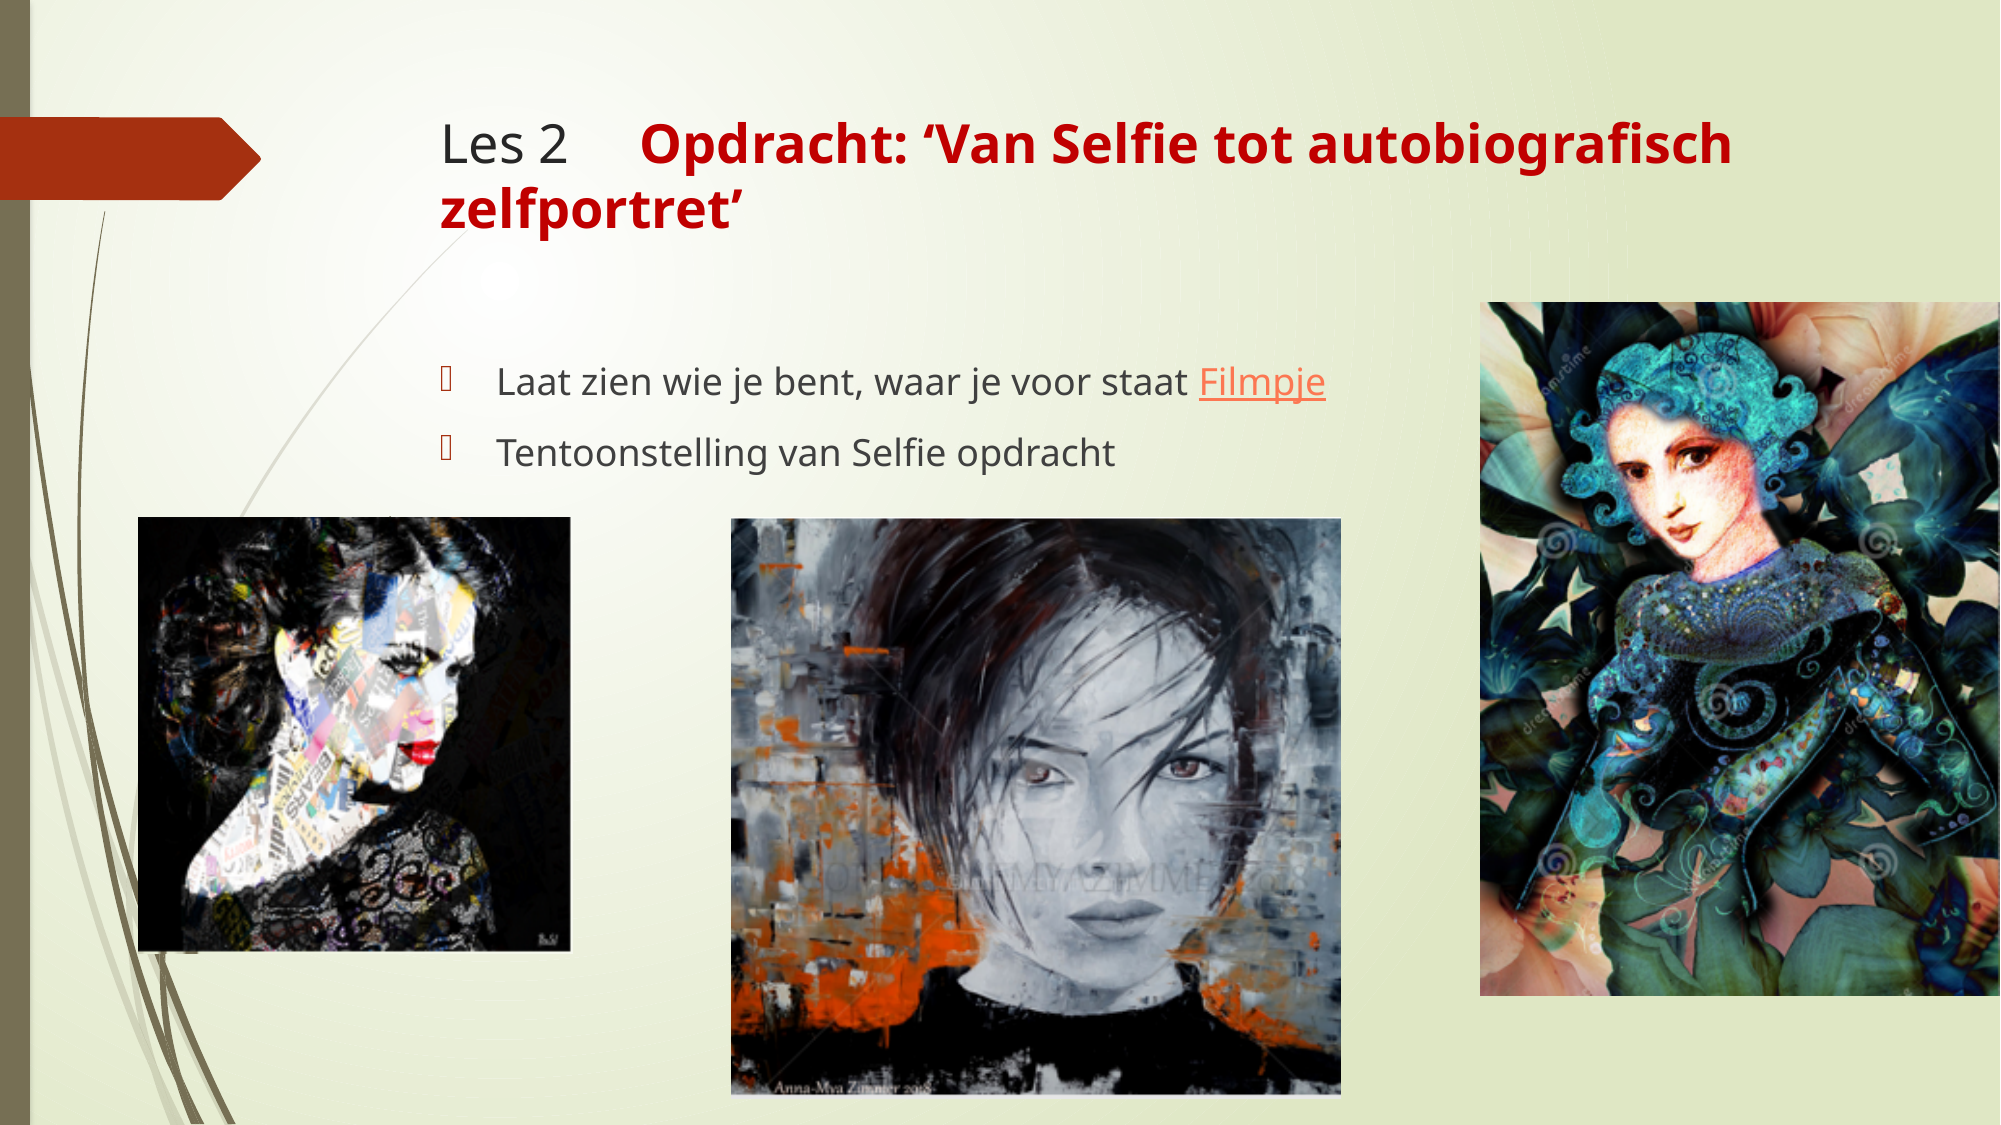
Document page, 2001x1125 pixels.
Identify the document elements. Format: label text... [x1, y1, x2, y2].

picture [1480, 302, 2000, 996]
title Les 2 Opdracht: ‘Van Selfie tot autobiografisch zelfportret’ [425, 102, 1888, 313]
picture [730, 517, 1342, 1099]
list Laat zien wie je bent, waar je voor staat Filmpje Tentoonstelling van Selfie opdracht [424, 350, 1475, 970]
picture [137, 517, 573, 955]
